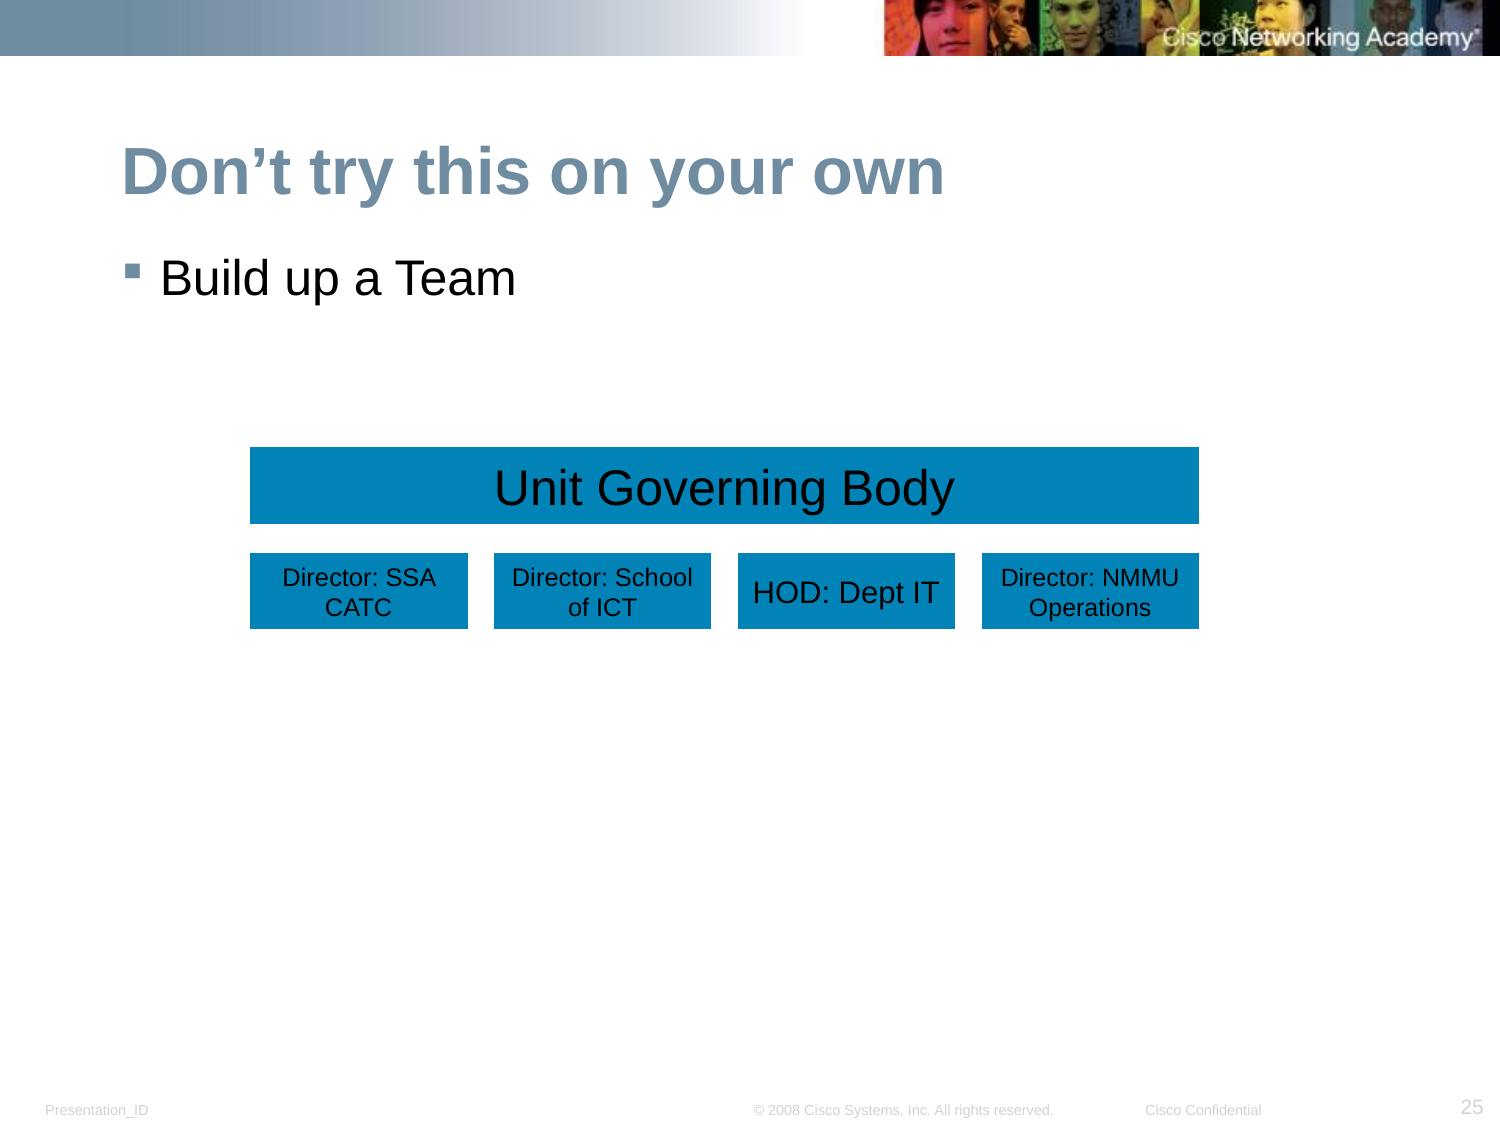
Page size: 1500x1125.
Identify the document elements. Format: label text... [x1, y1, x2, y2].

title Don’t try this on your own [107, 77, 1444, 216]
list Build up a Team [107, 243, 1411, 1071]
picture [0, 0, 1500, 56]
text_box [128, 445, 1321, 948]
